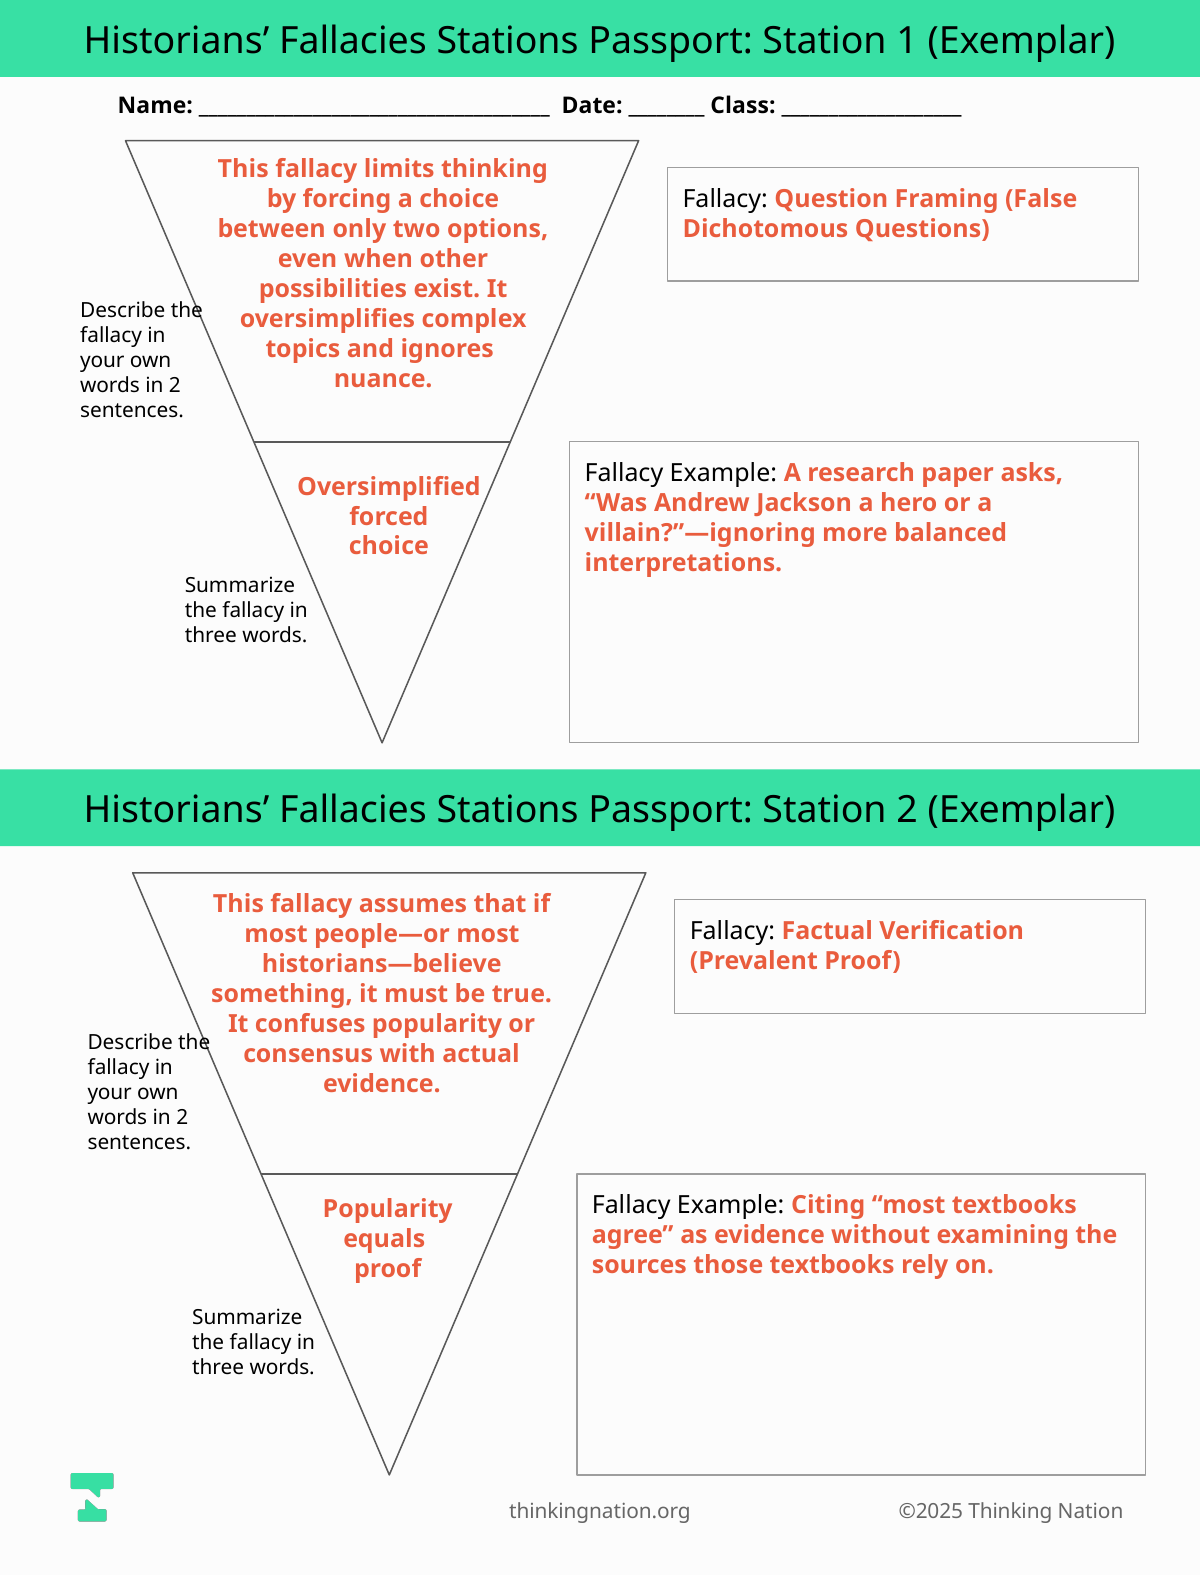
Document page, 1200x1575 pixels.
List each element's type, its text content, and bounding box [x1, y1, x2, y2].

text_box Describe the fallacy in your own words in 2 sentences. [65, 281, 197, 426]
text_box [324, 599, 444, 743]
text_box Summarize the fallacy in three words. [169, 556, 324, 701]
text_box Historians’ Fallacies Stations Passport: Station 1 (Exemplar) [0, 0, 1200, 77]
text_box Name: _____________________________________ Date: ________ Class: ___________________ [103, 76, 1097, 141]
text_box [331, 1322, 455, 1475]
text_box [132, 872, 195, 1013]
text_box Oversimplified forced choice [273, 455, 505, 599]
text_box Summarize the fallacy in three words. [176, 1288, 331, 1433]
text_box Popularity equals proof [272, 1183, 504, 1322]
text_box ©2025 Thinking Nation [854, 1483, 1139, 1532]
text_box Fallacy: Factual Verification (Prevalent Proof) [674, 899, 1146, 1014]
text_box [256, 449, 508, 487]
text_box thinkingnation.org [457, 1483, 742, 1532]
text_box Describe the fallacy in your own words in 2 sentences. [72, 1013, 195, 1158]
text_box [264, 1182, 272, 1200]
text_box Fallacy Example: Citing “most textbooks agree” as evidence without examining the sources those textbooks rely on. [576, 1173, 1146, 1475]
text_box [125, 140, 197, 281]
text_box Fallacy: Question Framing (False Dichotomous Questions) [667, 167, 1139, 282]
text_box Historians’ Fallacies Stations Passport: Station 2 (Exemplar) [0, 769, 1200, 847]
text_box This fallacy limits thinking by forcing a choice between only two options, even when other possibilities exist. It oversimplifies complex topics and ignores nuance. [197, 137, 570, 439]
text_box This fallacy assumes that if most people—or most historians—believe something, it must be true. It confuses popularity or consensus with actual evidence. [195, 872, 569, 1174]
text_box Fallacy Example: A research paper asks, “Was Andrew Jackson a hero or a villain?”—ignoring more balanced interpretations. [569, 441, 1139, 743]
picture [58, 1463, 126, 1531]
text_box [504, 1181, 515, 1206]
text_box [570, 140, 639, 302]
text_box [569, 872, 646, 1054]
